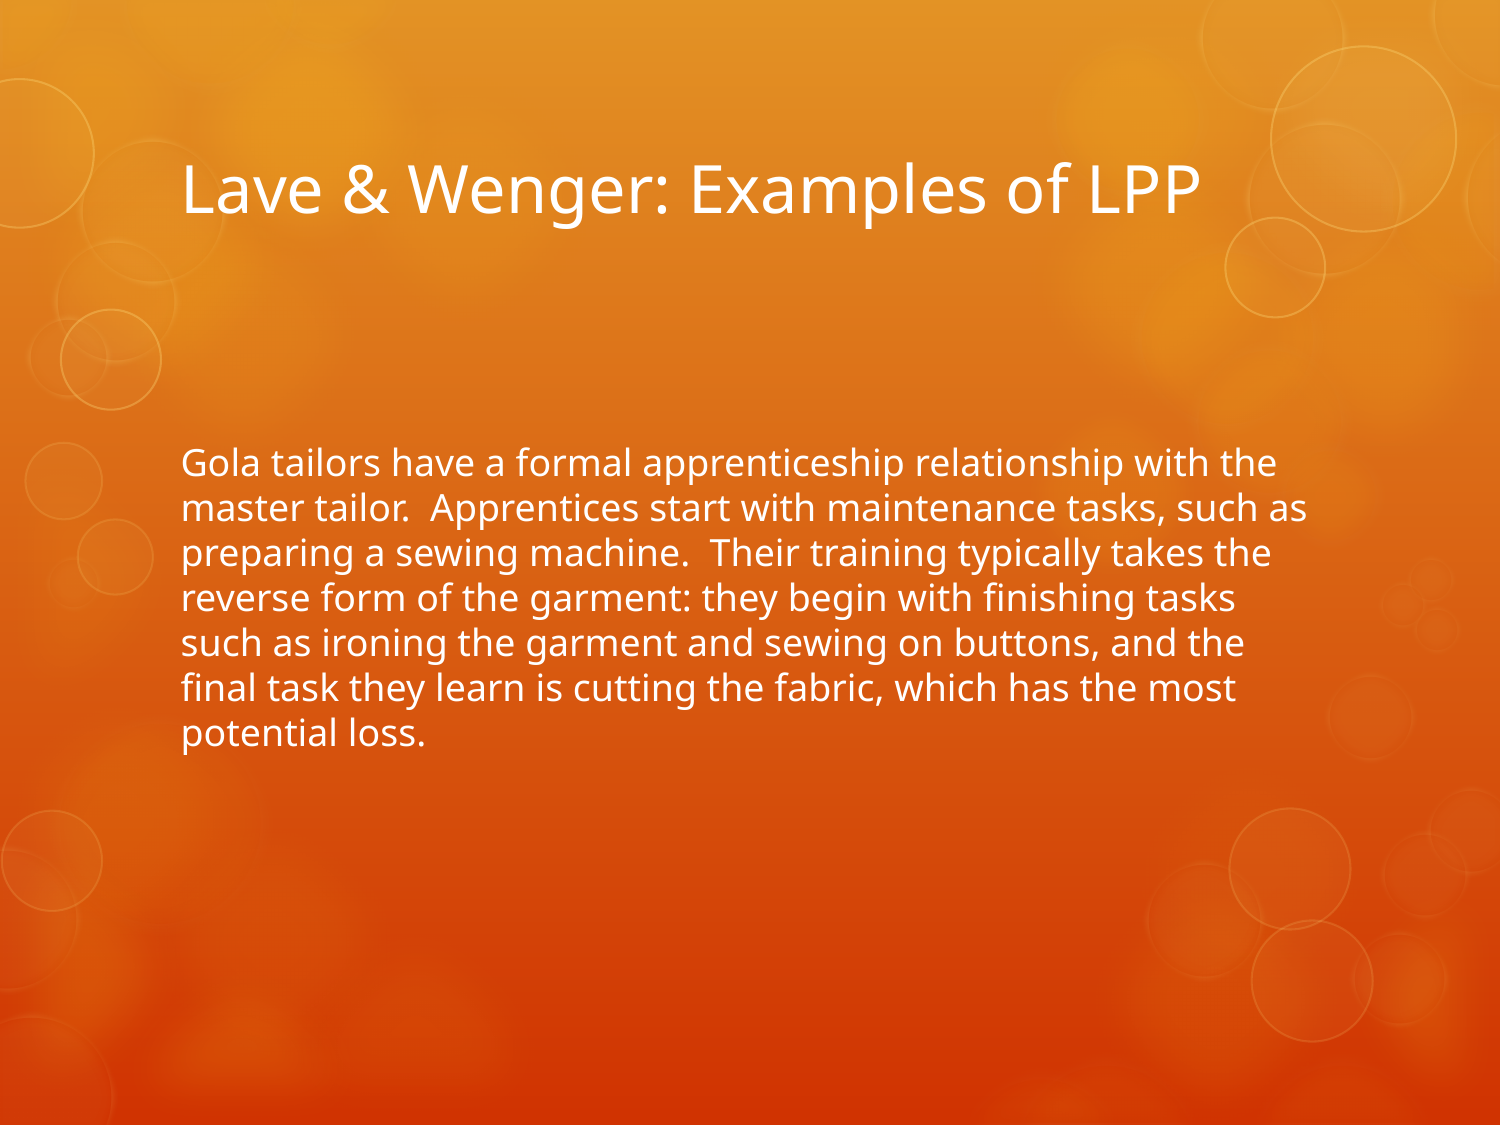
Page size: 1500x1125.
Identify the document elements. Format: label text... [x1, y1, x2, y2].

list Gola tailors have a formal apprenticeship relationship with the master tailor. Apprentices start with maintenance tasks, such as preparing a sewing machine. Their training typically takes the reverse form of the garment: they begin with finishing tasks such as ironing the garment and sewing on buttons, and the final task they learn is cutting the fabric, which has the most potential loss. [165, 296, 1335, 962]
title Lave & Wenger: Examples of LPP [165, 110, 1335, 263]
